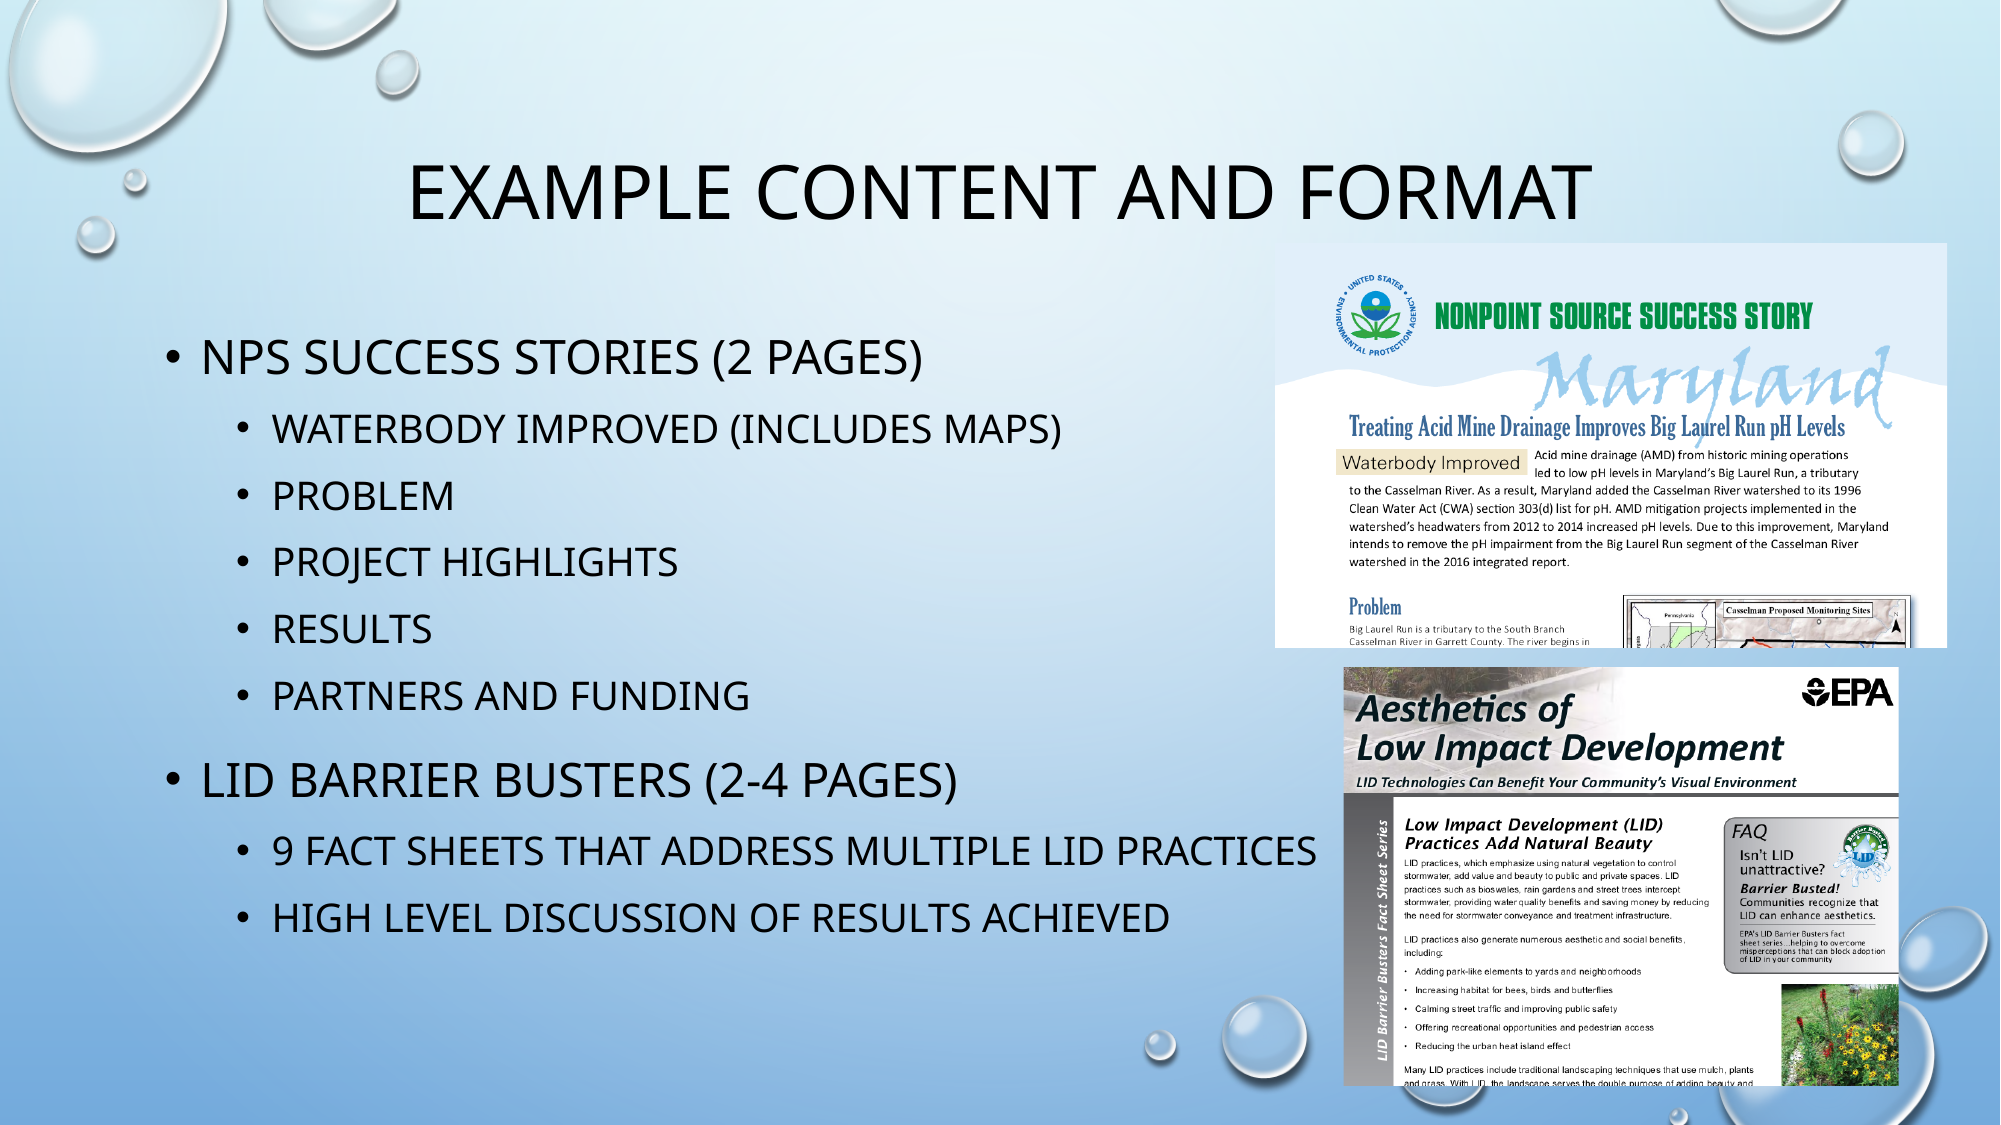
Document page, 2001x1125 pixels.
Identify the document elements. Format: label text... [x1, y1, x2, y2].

list [1162, 304, 2000, 950]
list NPS Success stories (2 pages) Waterbody improved (includes maps) Problem Project highlights Results Partners and funding LID barrier busters (2-4 pages) 9 fact sheets that address multiple LID practices High level Discussion of results achieved [149, 308, 1162, 950]
title Example content and format [149, 101, 1851, 289]
picture [0, 0, 2000, 1125]
